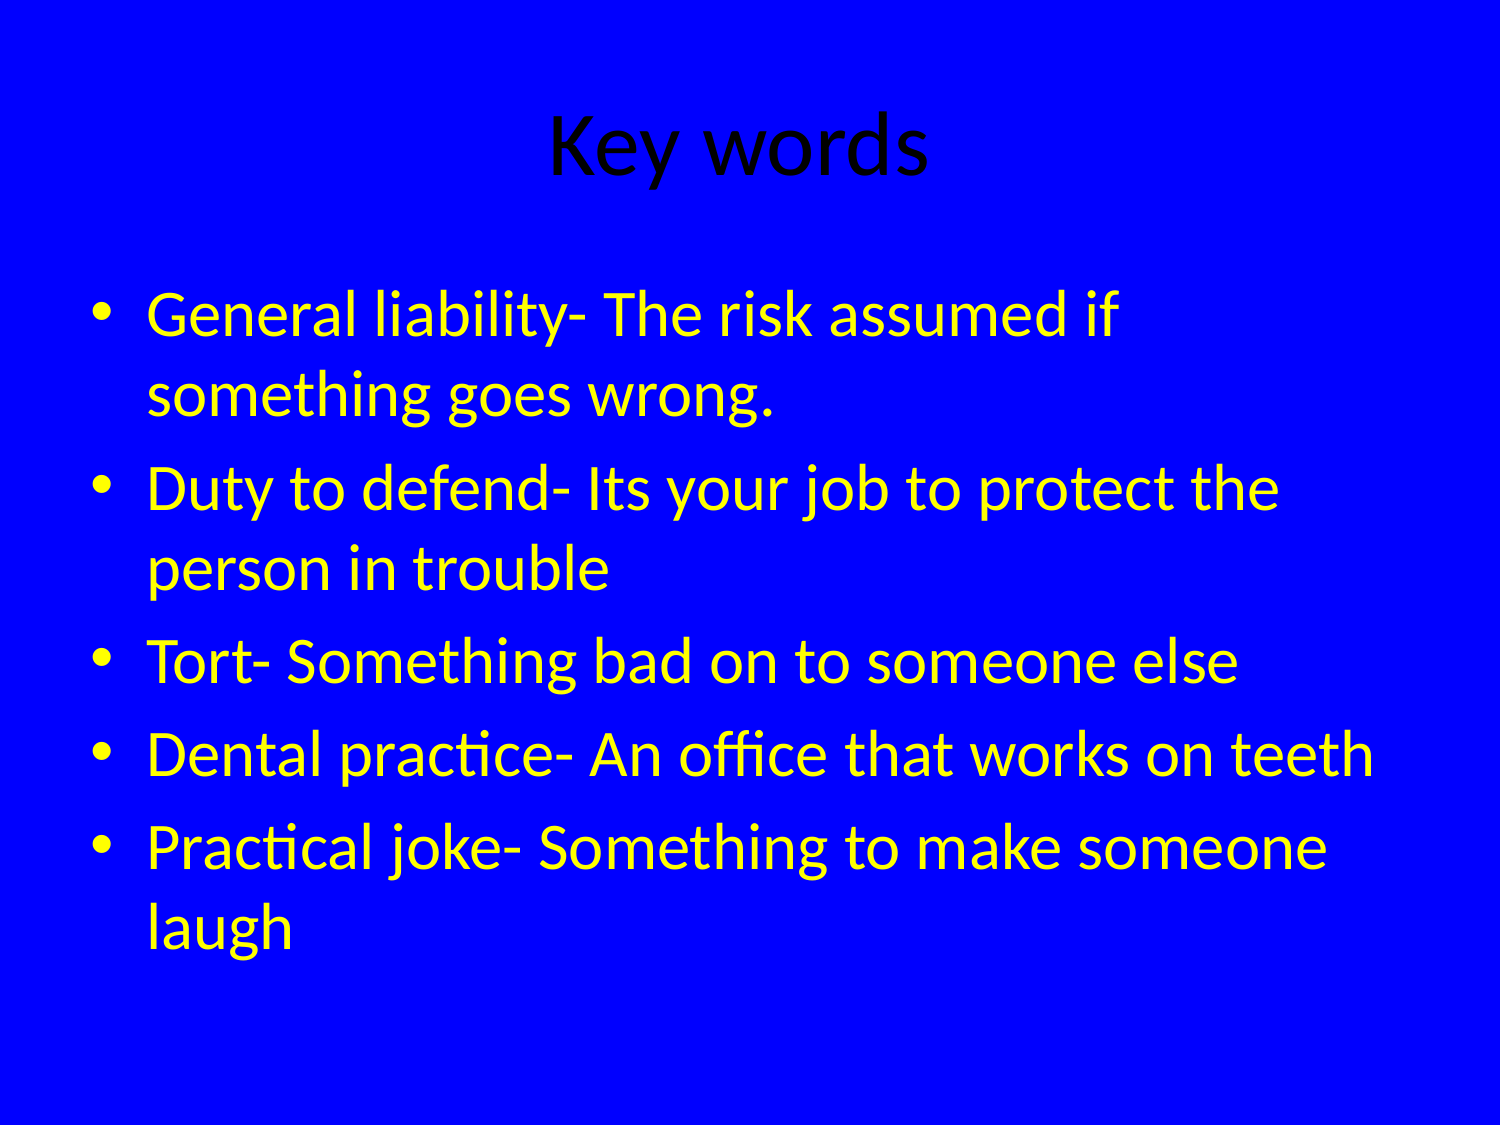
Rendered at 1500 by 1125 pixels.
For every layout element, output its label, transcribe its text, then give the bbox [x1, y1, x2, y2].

list General liability- The risk assumed if something goes wrong. Duty to defend- Its your job to protect the person in trouble Tort- Something bad on to someone else Dental practice- An office that works on teeth Practical joke- Something to make someone laugh [75, 262, 1425, 1005]
title Key words [75, 45, 1425, 233]
